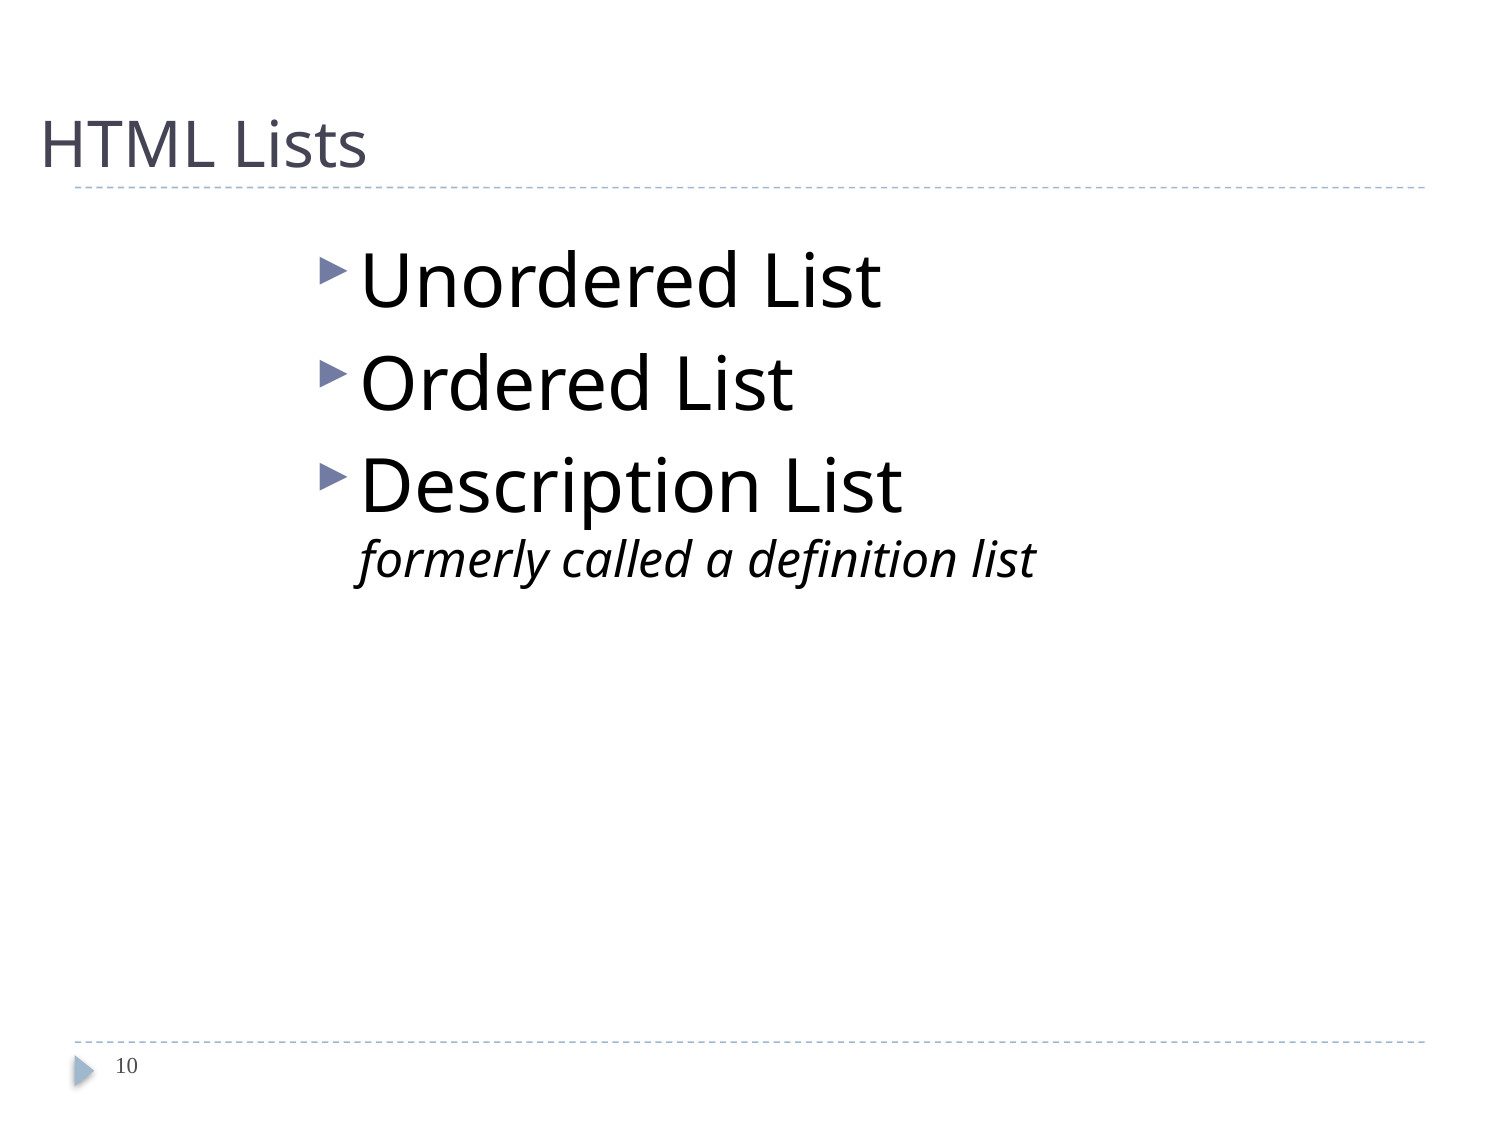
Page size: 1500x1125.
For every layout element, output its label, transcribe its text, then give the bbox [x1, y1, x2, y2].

slide_number 10 [100, 1042, 426, 1103]
list Unordered List Ordered List Description List formerly called a definition list [300, 224, 1350, 950]
title HTML Lists [24, 94, 1461, 188]
